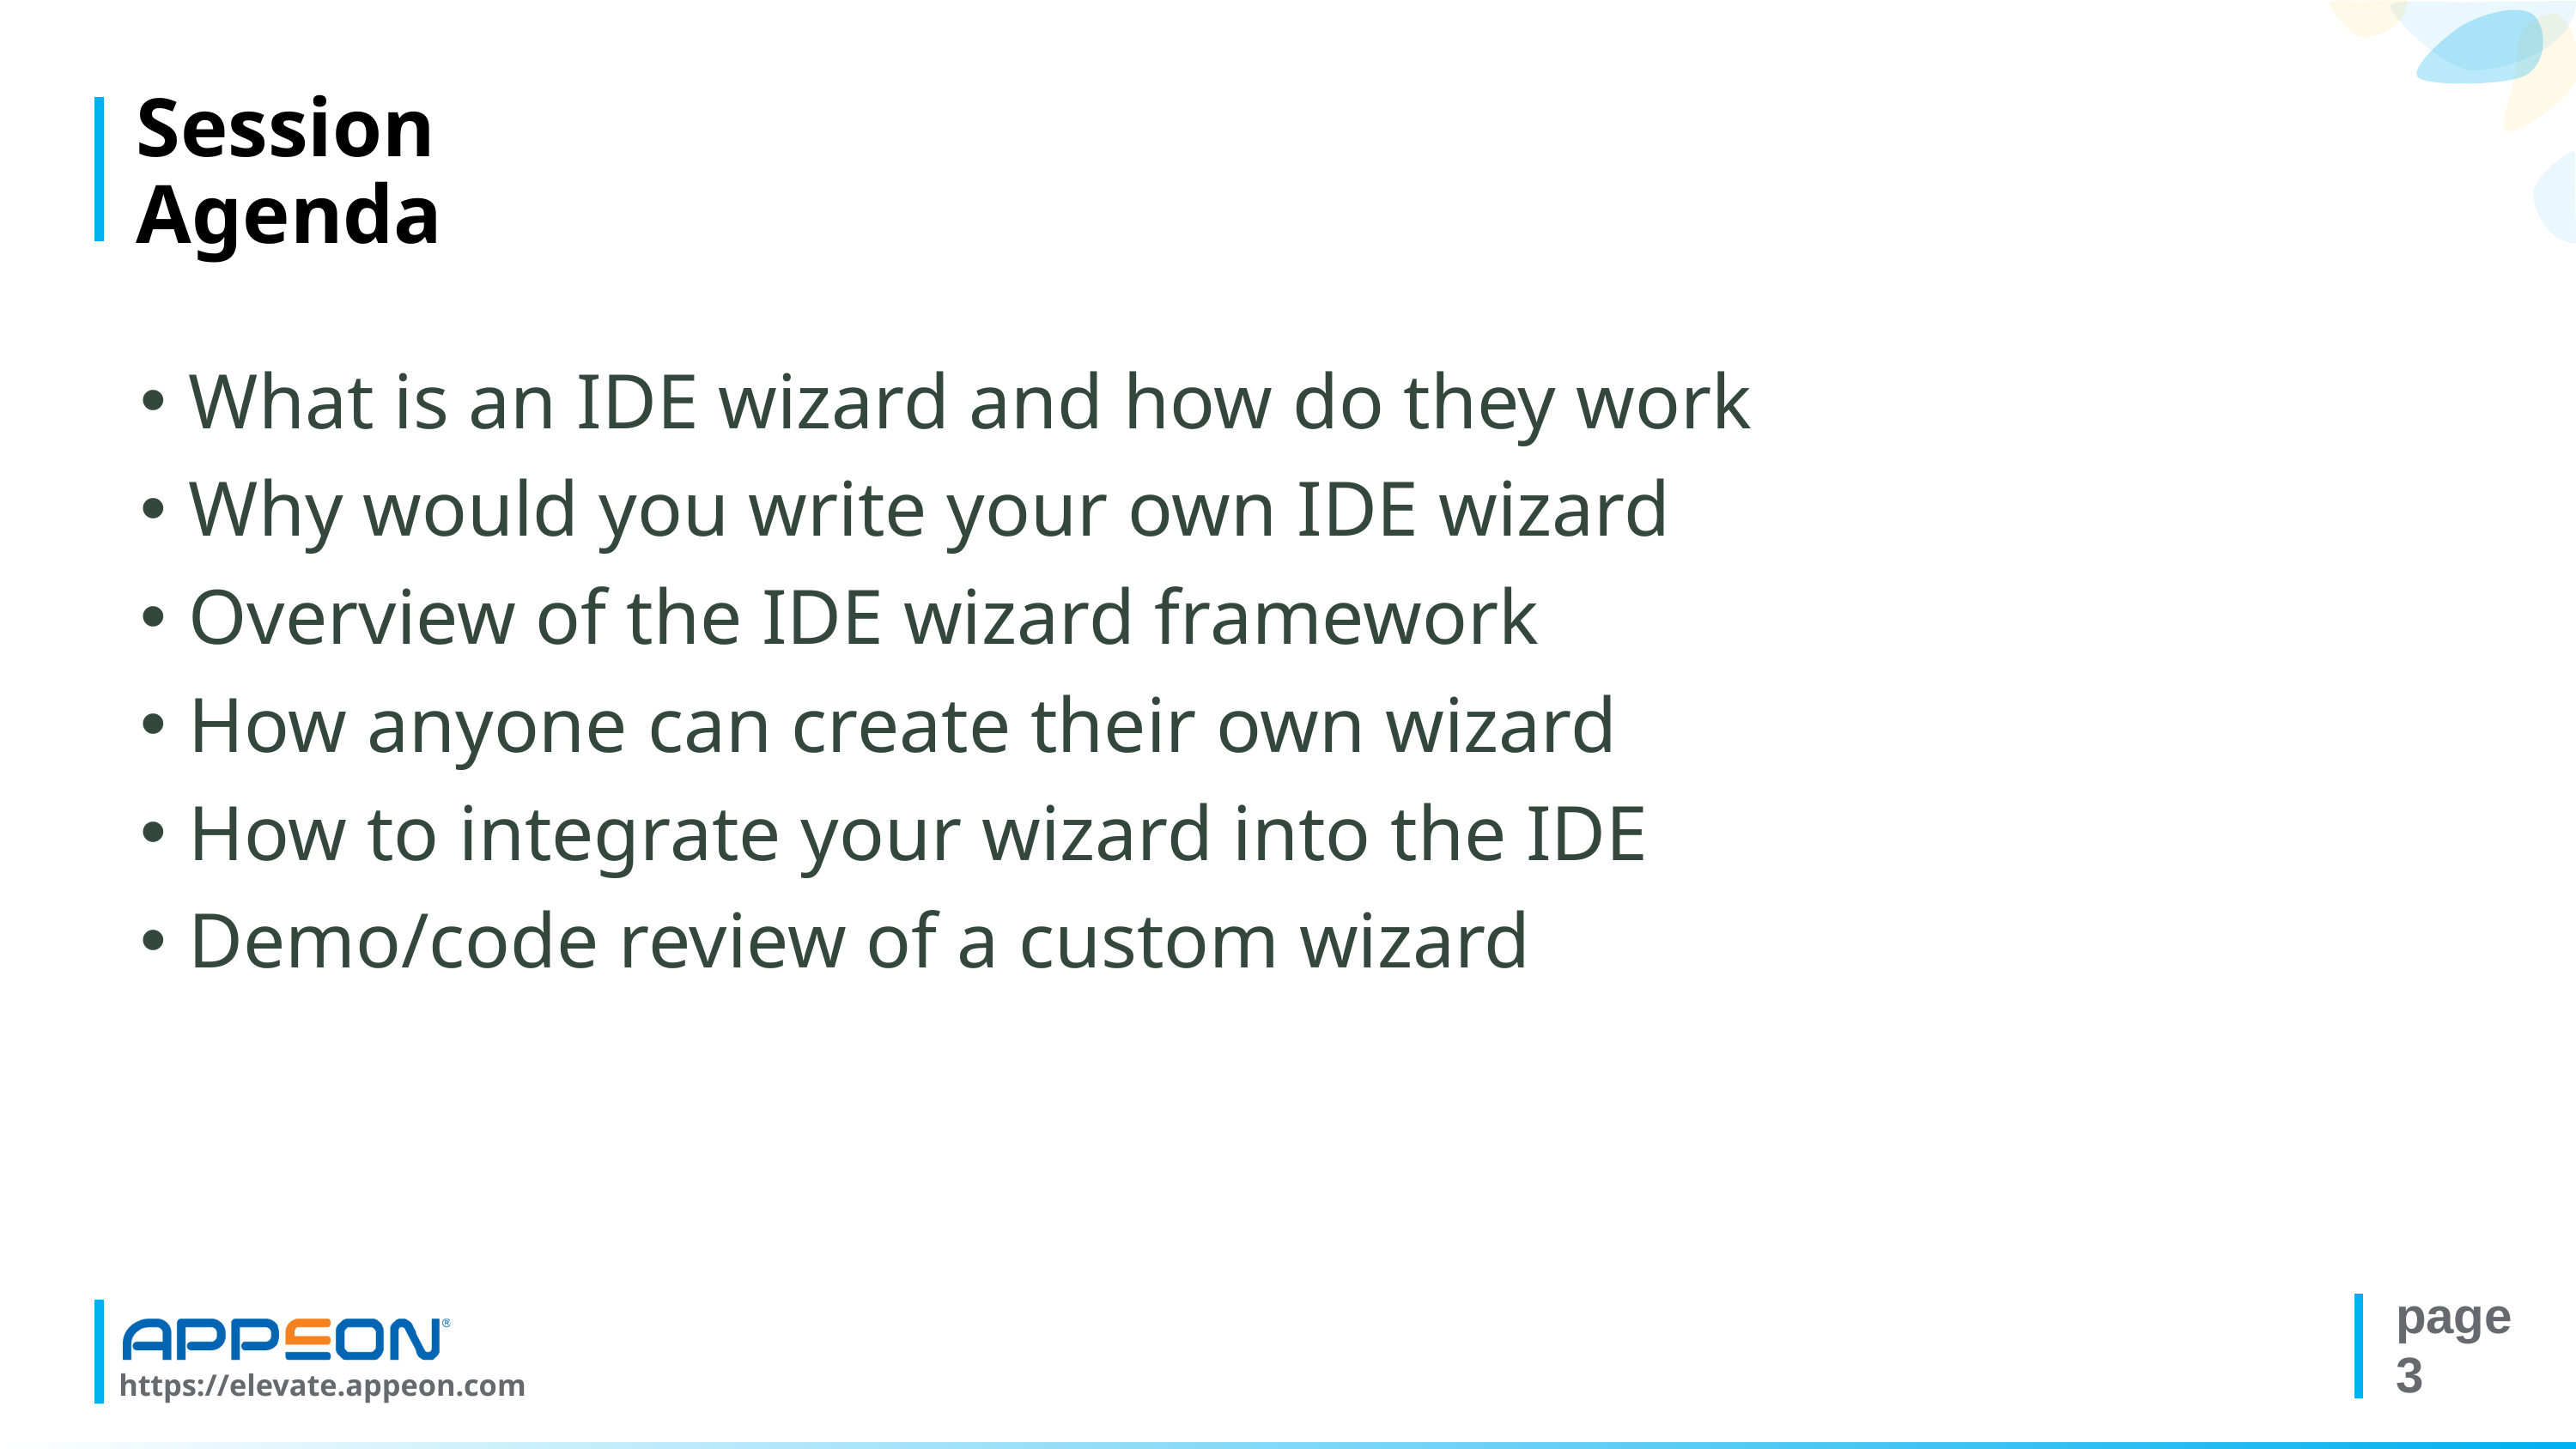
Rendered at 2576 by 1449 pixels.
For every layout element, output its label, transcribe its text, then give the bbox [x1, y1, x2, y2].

picture [123, 1318, 451, 1361]
list What is an IDE wizard and how do they work Why would you write your own IDE wizard Overview of the IDE wizard framework How anyone can create their own wizard How to integrate your wizard into the IDE Demo/code review of a custom wizard [127, 357, 2359, 1251]
title Session Agenda [123, 80, 1020, 270]
